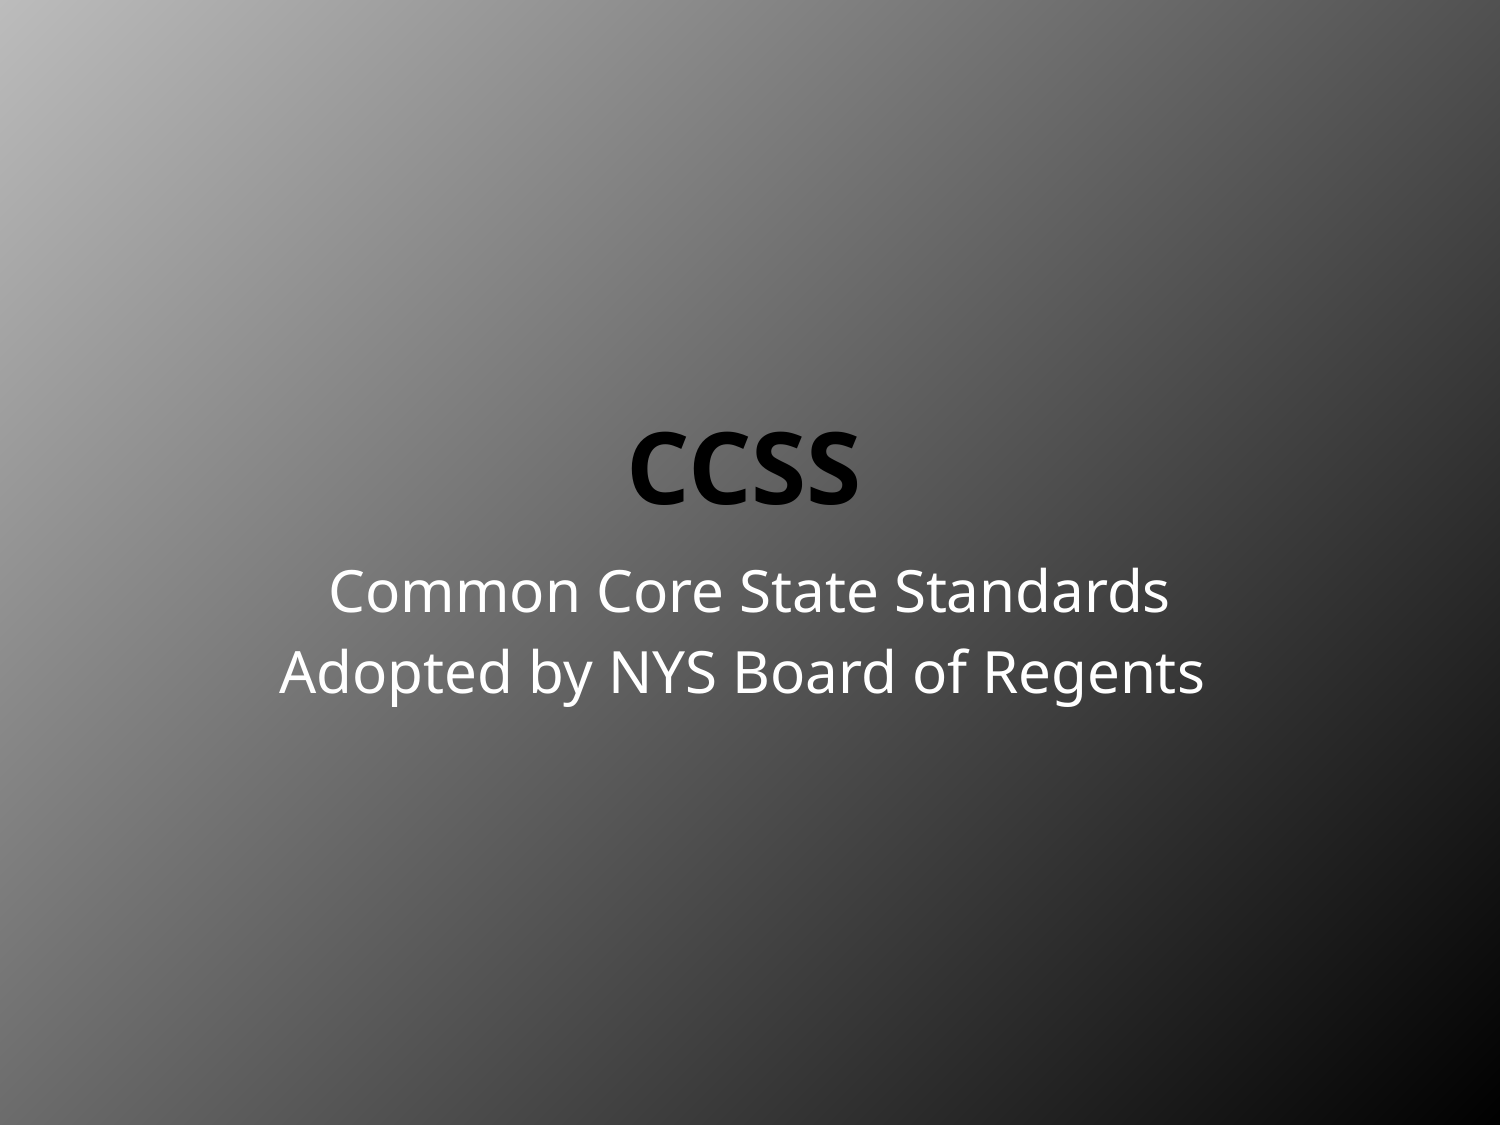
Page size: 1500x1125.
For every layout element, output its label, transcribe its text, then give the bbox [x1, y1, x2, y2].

subtitle Common Core State Standards Adopted by NYS Board of Regents [225, 546, 1275, 834]
title CCSS [69, 224, 1420, 525]
